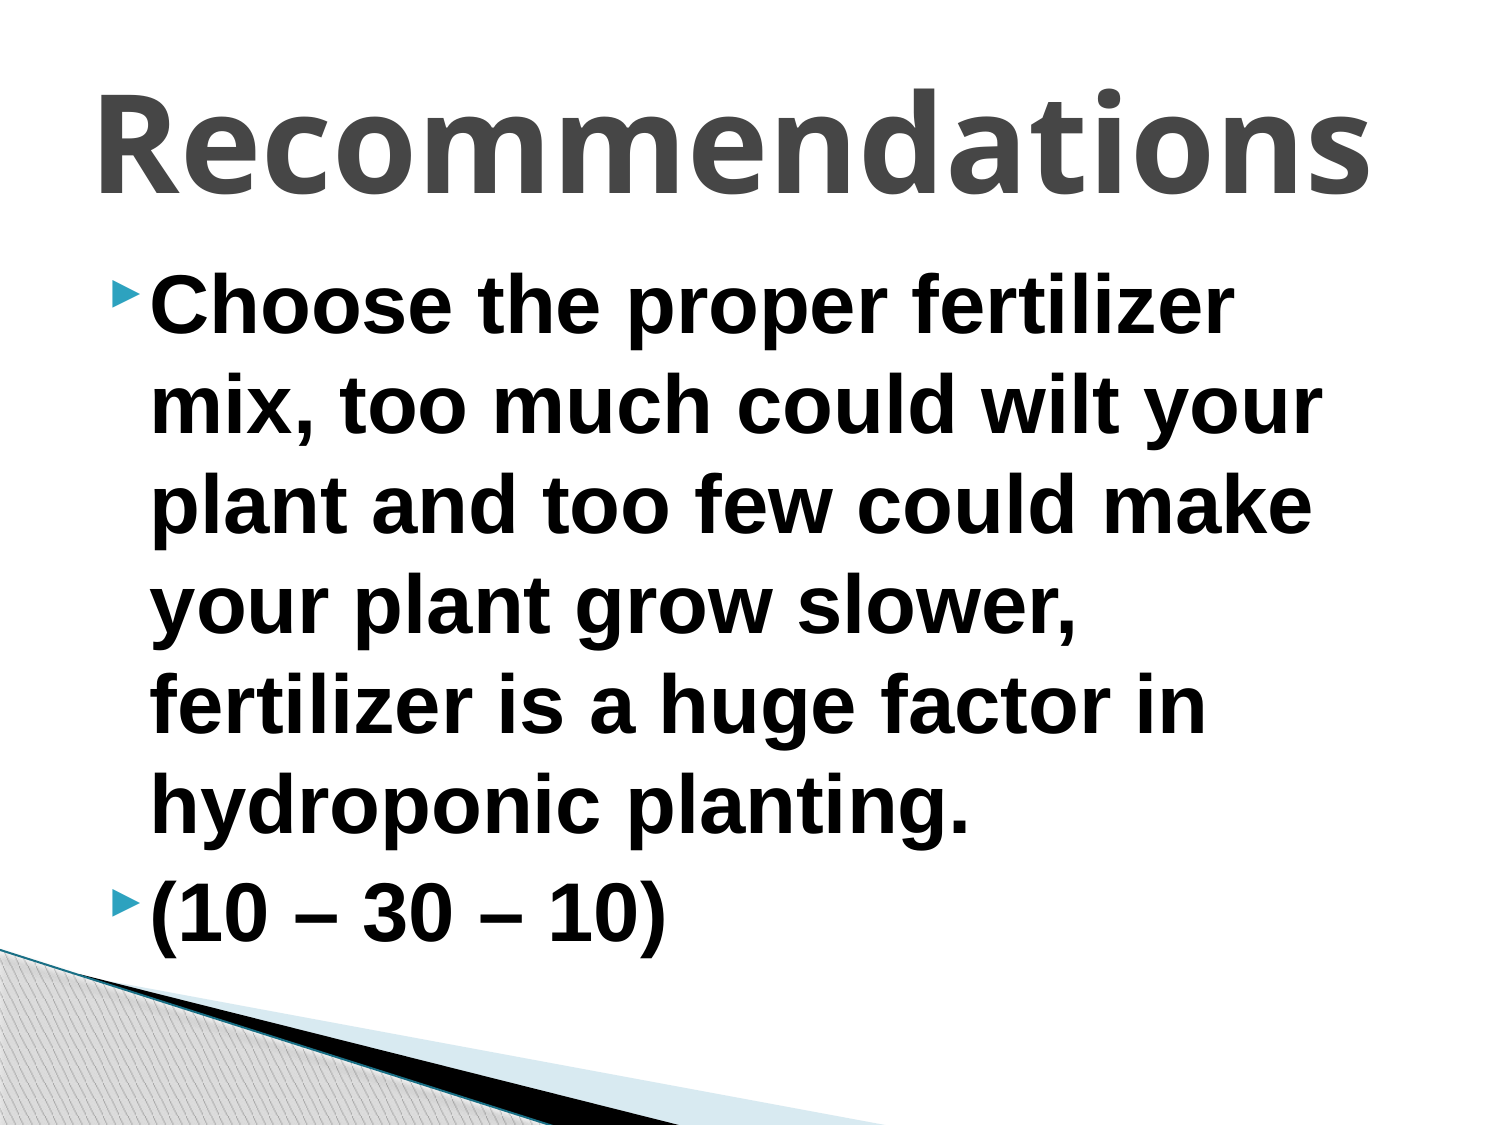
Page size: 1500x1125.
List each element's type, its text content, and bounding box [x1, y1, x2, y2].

list Choose the proper fertilizer mix, too much could wilt your plant and too few could make your plant grow slower, fertilizer is a huge factor in hydroponic planting. (10 – 30 – 10) [75, 243, 1425, 986]
title Recommendations [75, 45, 1425, 233]
